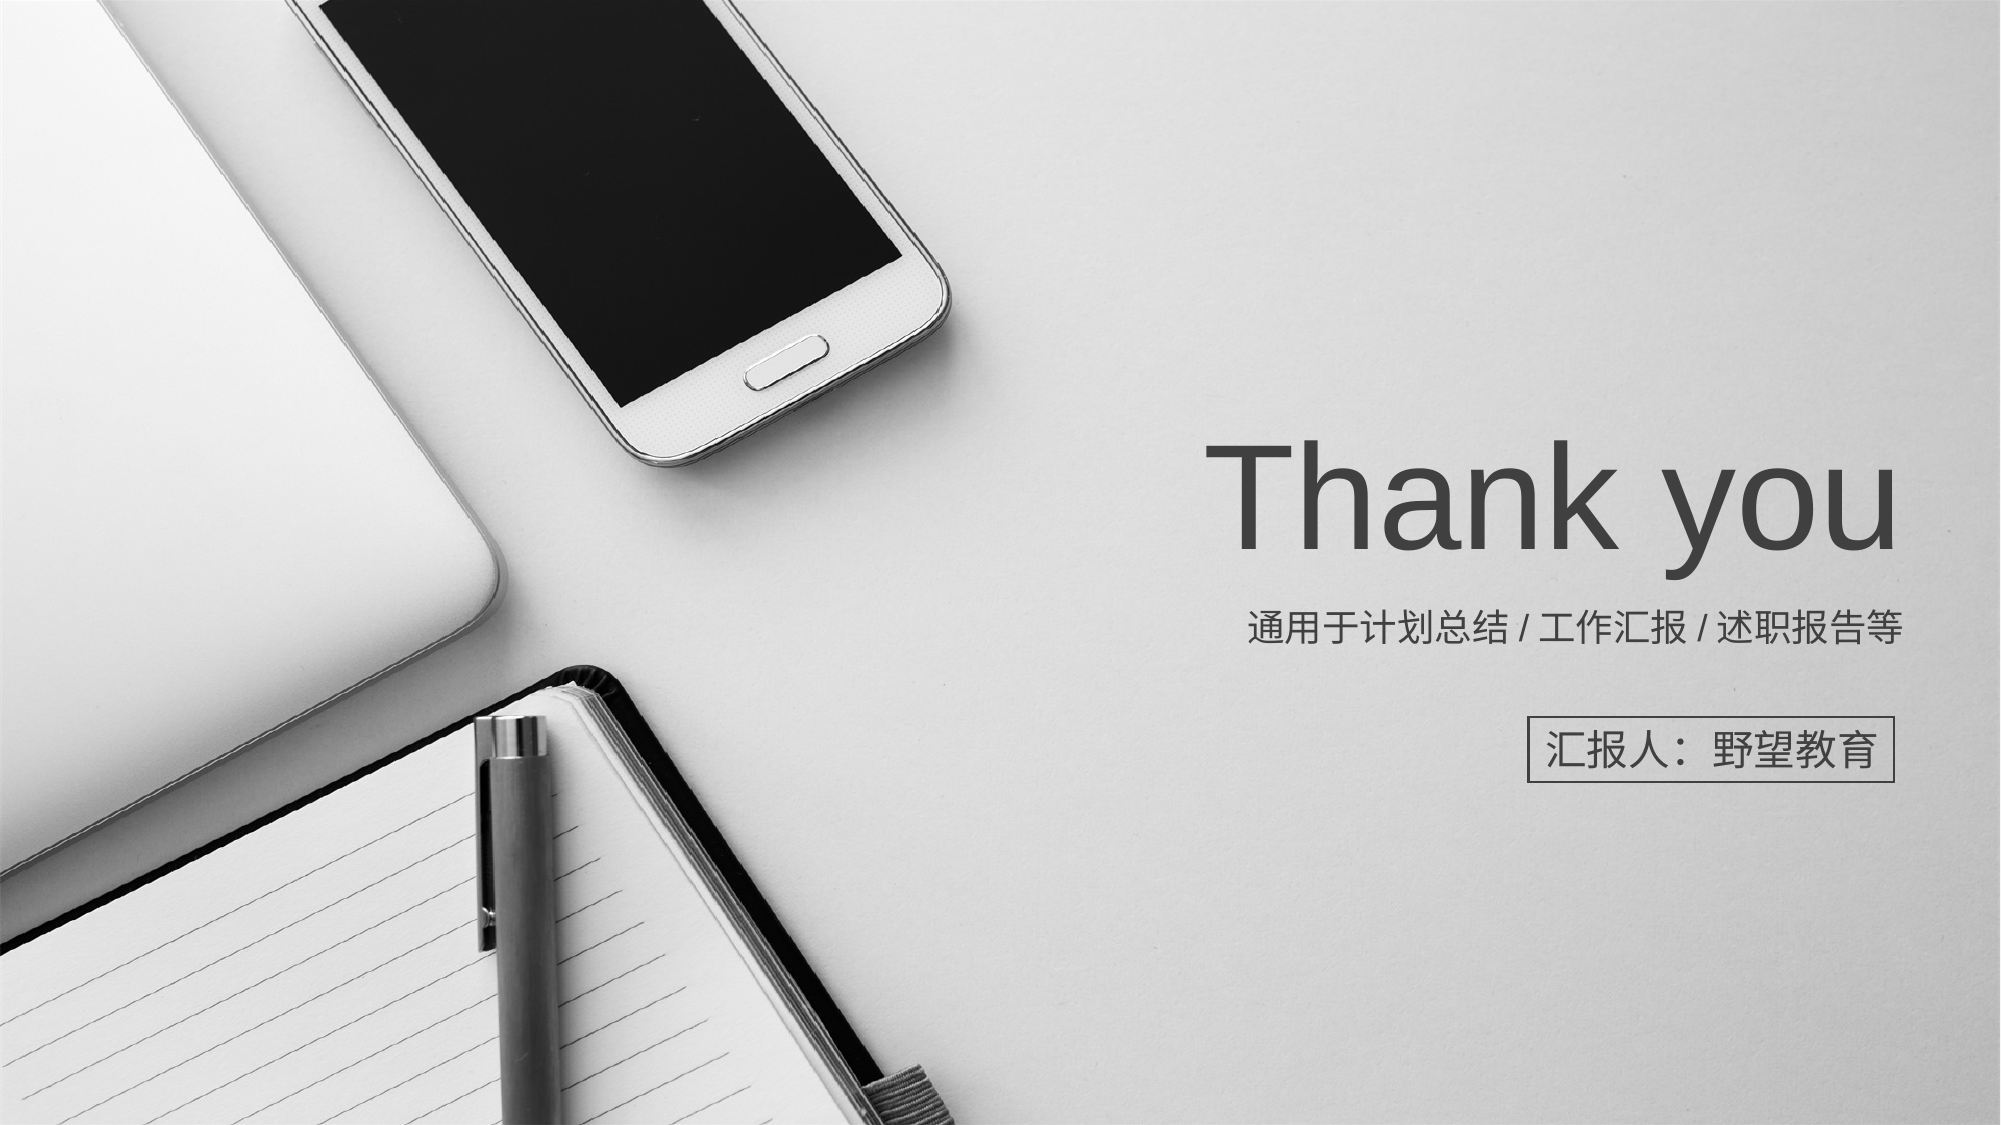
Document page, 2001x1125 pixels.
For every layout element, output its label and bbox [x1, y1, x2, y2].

text_box [692, 400, 1919, 782]
picture [0, 0, 2001, 1125]
